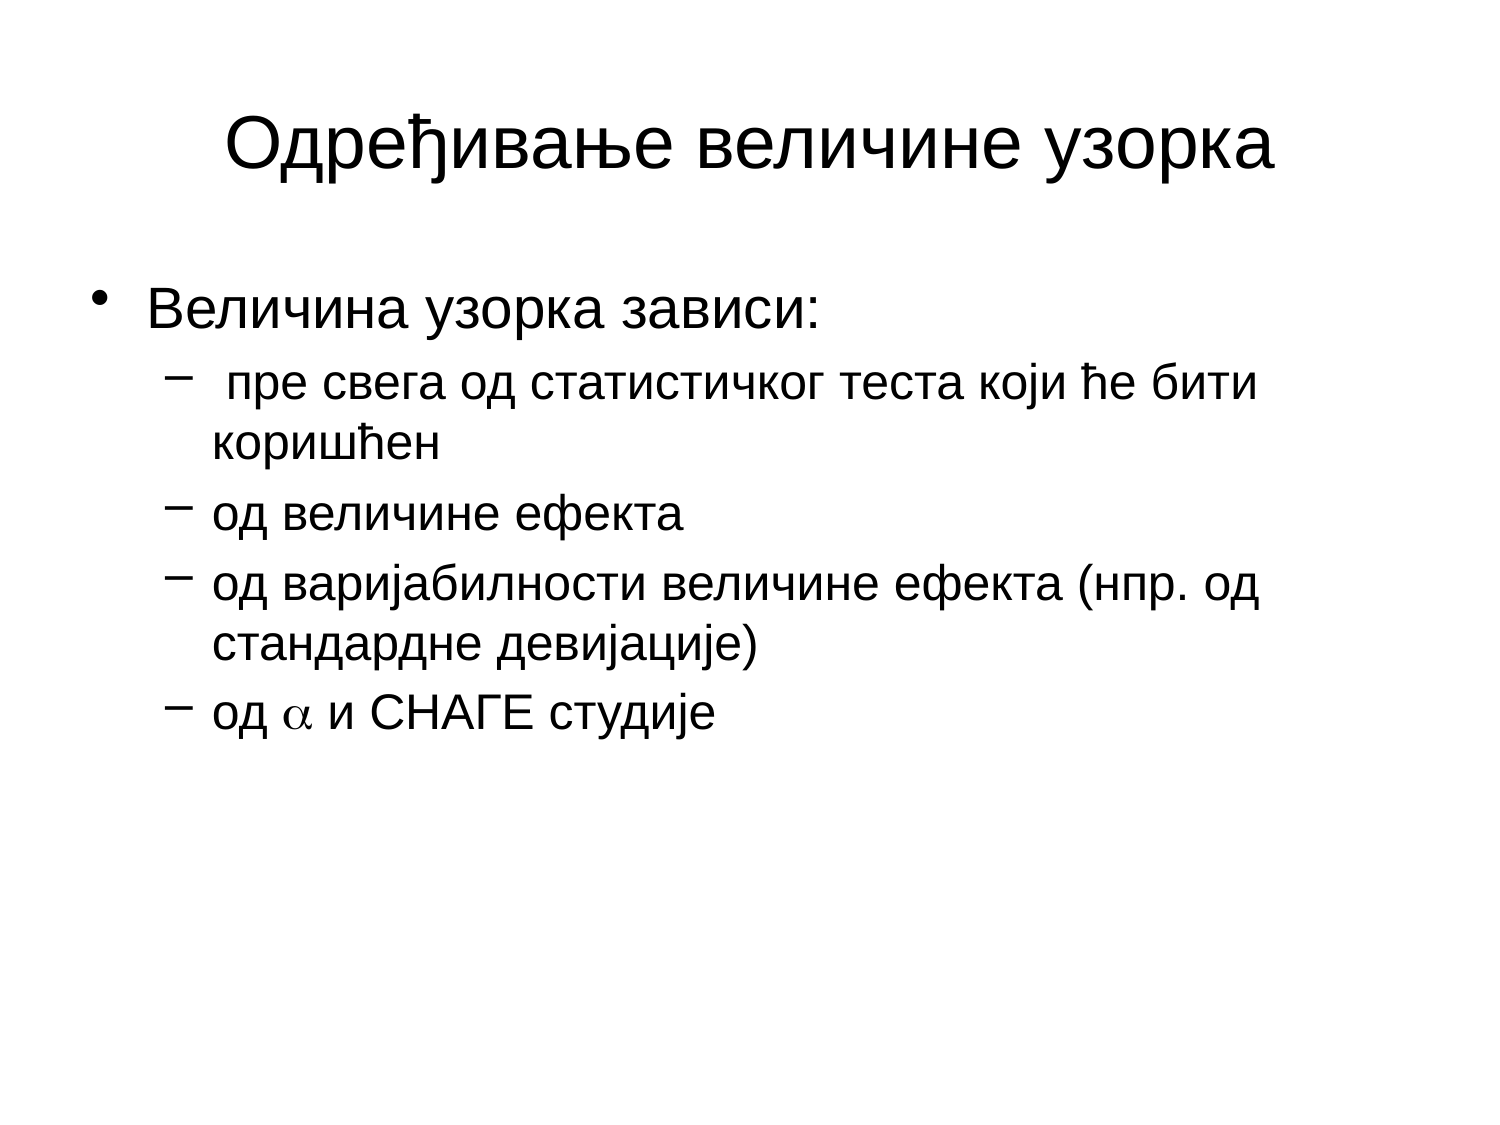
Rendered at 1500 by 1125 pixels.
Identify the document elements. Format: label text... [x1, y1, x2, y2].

title Одређивање величине узорка [74, 44, 1426, 233]
list Величина узорка зависи: пре свега од статистичког теста који ће бити коришћен од величине ефекта од варијабилности величине ефекта (нпр. од стандардне девијације) од  и СНАГЕ студије [74, 262, 1426, 1006]
